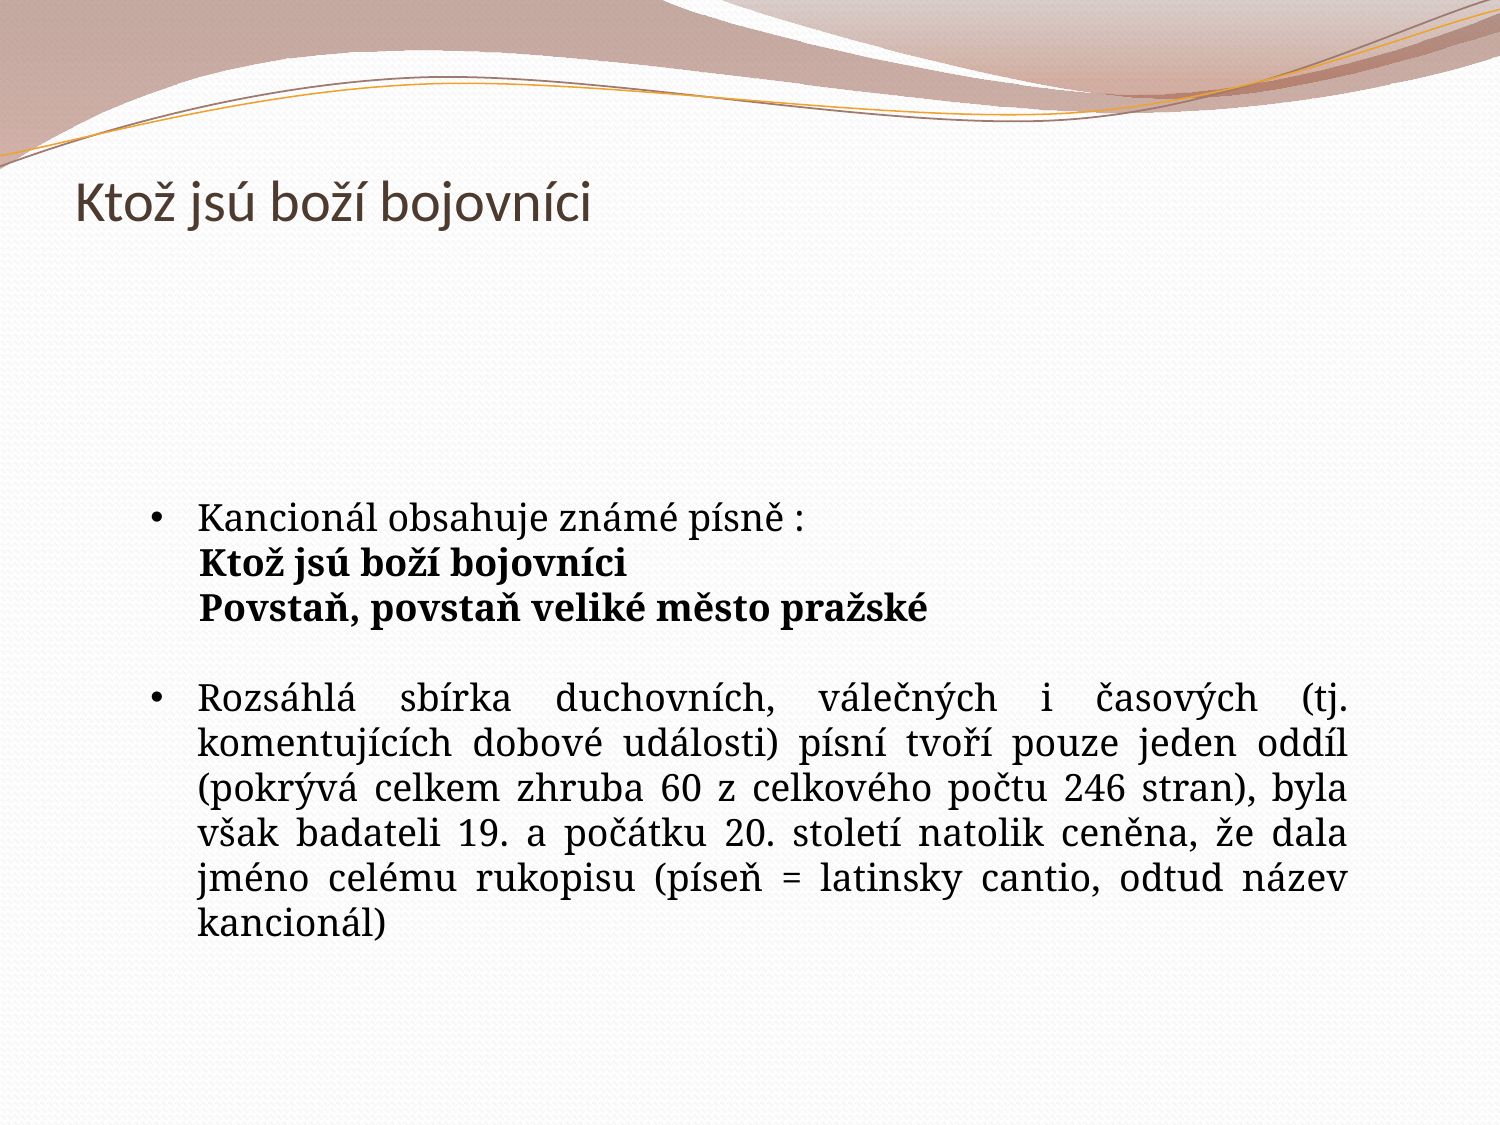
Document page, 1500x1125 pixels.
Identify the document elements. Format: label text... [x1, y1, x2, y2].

text_box Kancionál obsahuje známé písně : Ktož jsú boží bojovníci Povstaň, povstaň veliké město pražské Rozsáhlá sbírka duchovních, válečných i časových (tj. komentujících dobové události) písní tvoří pouze jeden oddíl (pokrývá celkem zhruba 60 z celkového počtu 246 stran), byla však badateli 19. a počátku 20. století natolik ceněna, že dala jméno celému rukopisu (píseň = latinsky cantio, odtud název kancionál) [135, 486, 1365, 997]
title Ktož jsú boží bojovníci [74, 115, 1438, 304]
